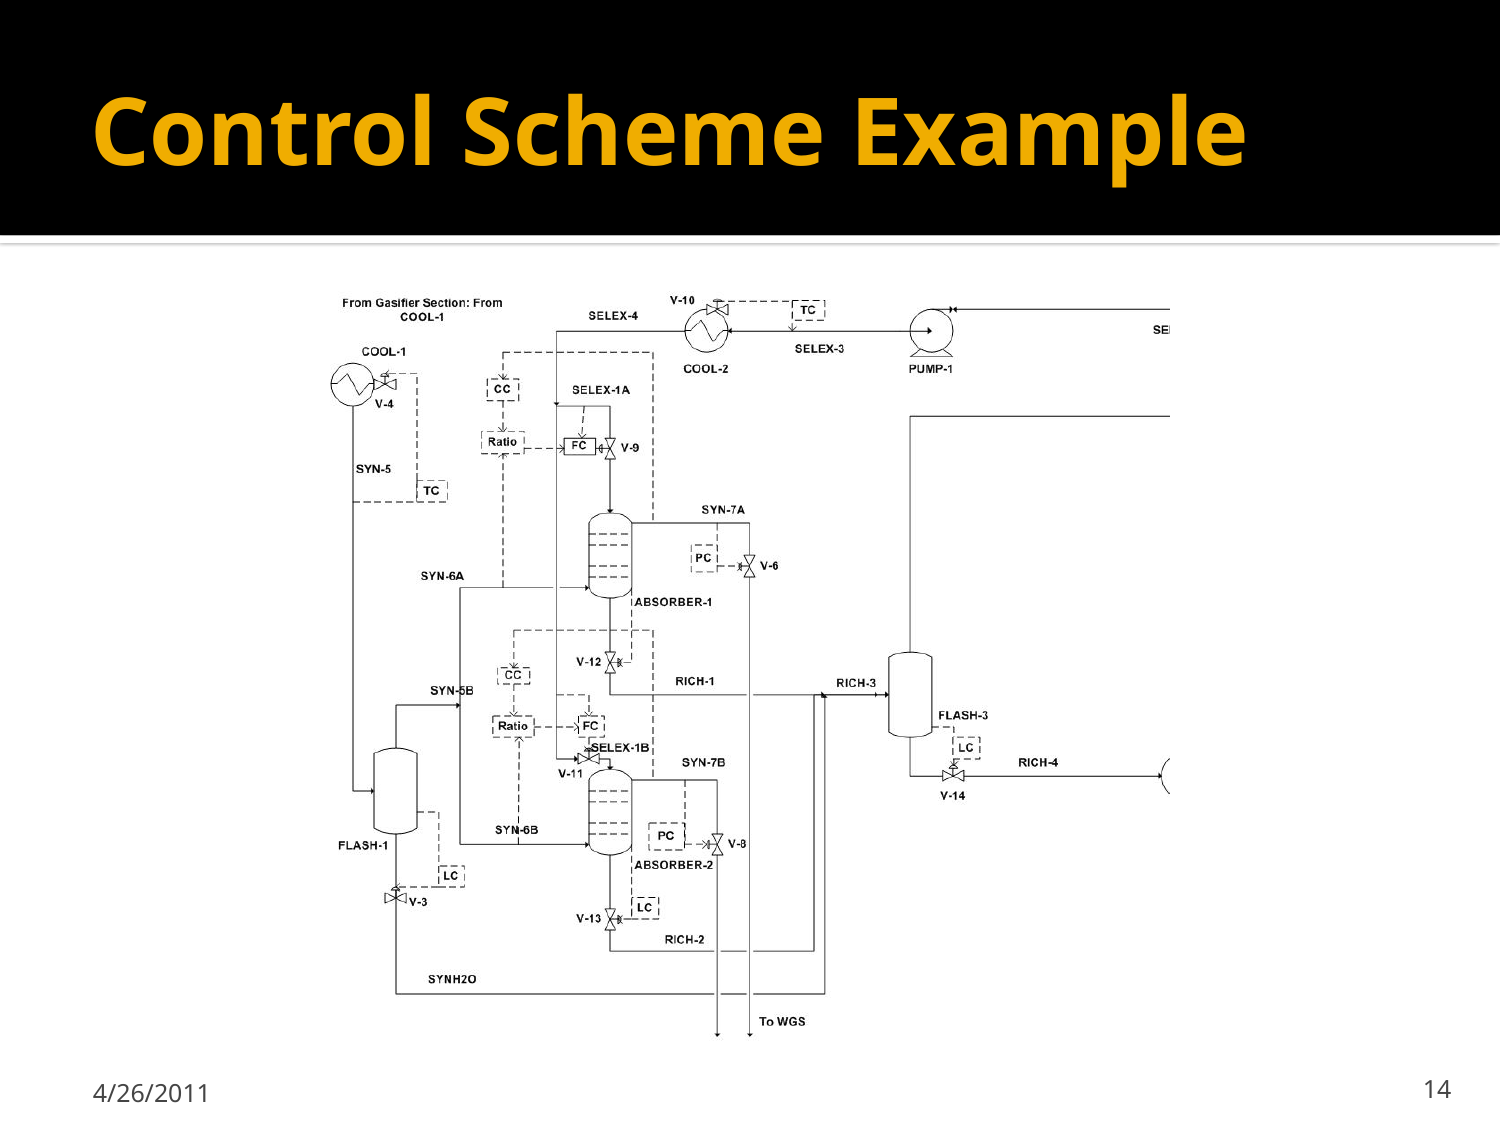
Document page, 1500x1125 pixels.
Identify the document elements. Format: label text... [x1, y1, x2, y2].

slide_number 14 [1345, 1062, 1467, 1108]
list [330, 291, 1170, 1050]
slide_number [75, 1062, 425, 1108]
title Control Scheme Example [75, 25, 1425, 231]
